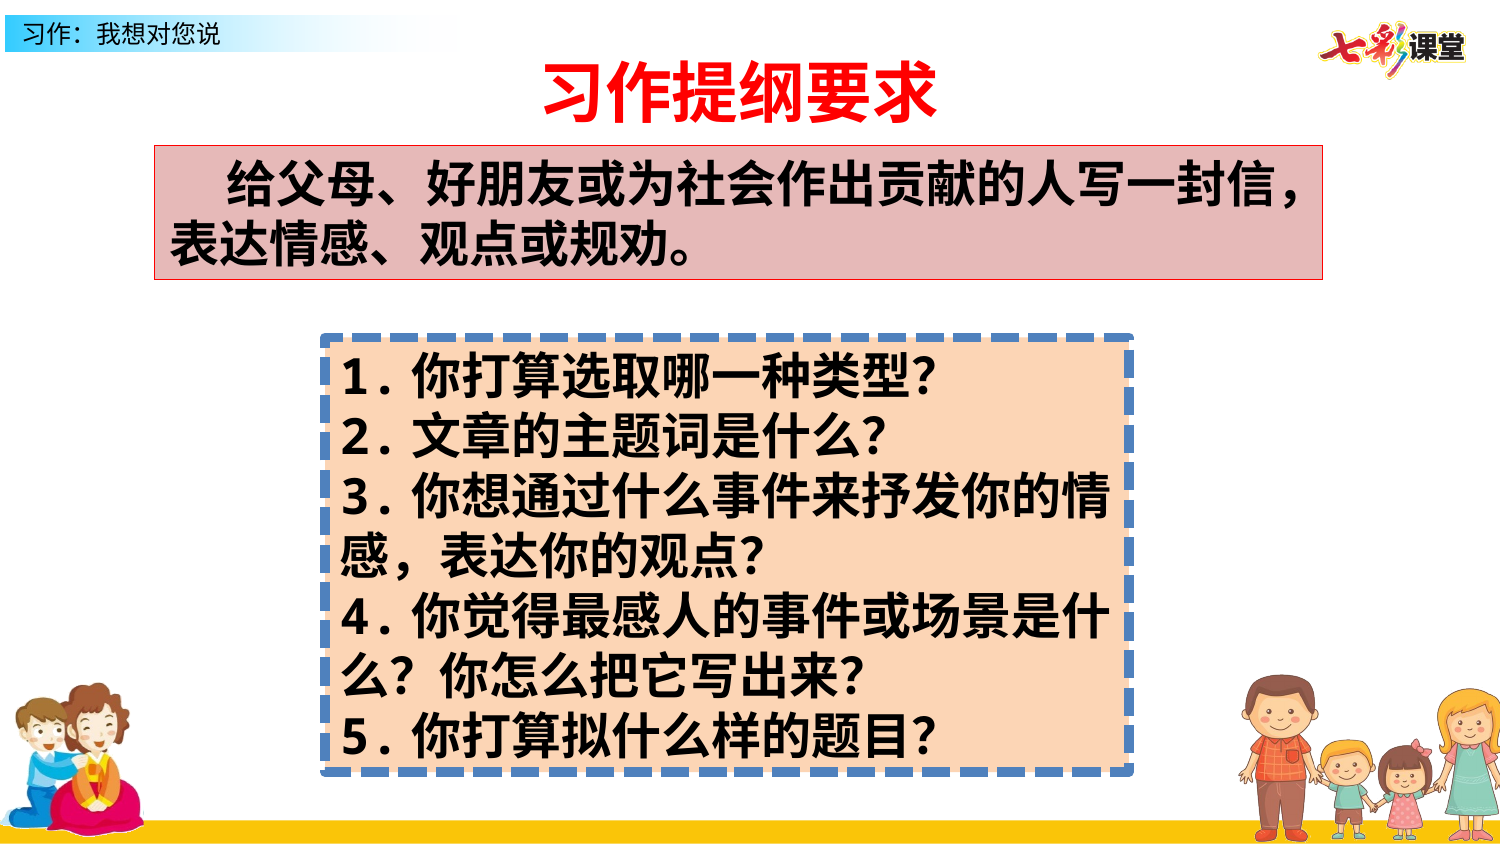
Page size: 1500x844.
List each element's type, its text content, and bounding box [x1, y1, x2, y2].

picture [0, 672, 144, 844]
text_box 习作提纲要求 [523, 43, 1087, 139]
picture [1316, 20, 1468, 80]
text_box 给父母、好朋友或为社会作出贡献的人写一封信，表达情感、观点或规劝。 [154, 145, 1323, 280]
picture [1226, 608, 1500, 844]
text_box 1.你打算选取哪一种类型？ 2.文章的主题词是什么？ 3.你想通过什么事件来抒发你的情感，表达你的观点？ 4.你觉得最感人的事件或场景是什么？你怎么把它写出来？ 5.你打算拟什么样的题目？ [325, 337, 1129, 773]
